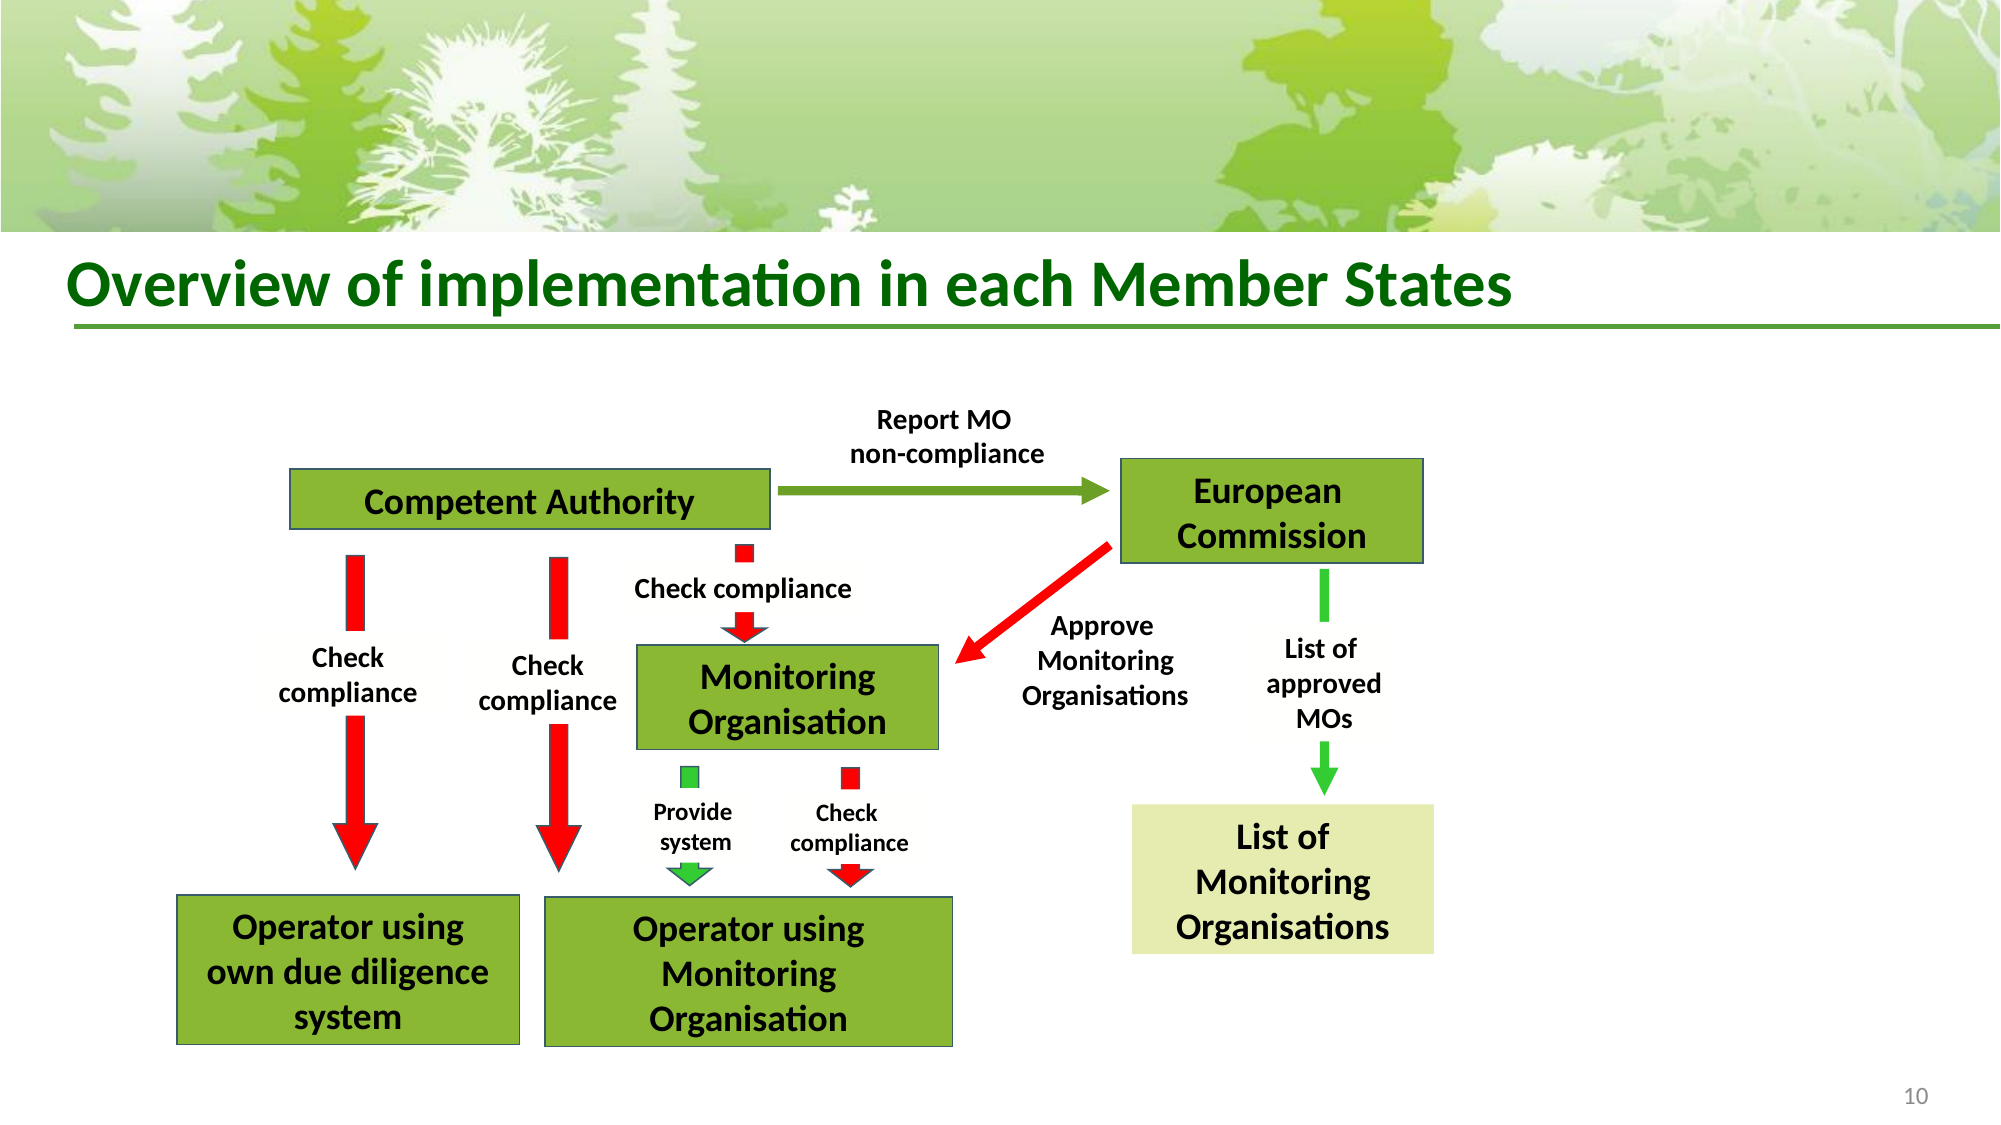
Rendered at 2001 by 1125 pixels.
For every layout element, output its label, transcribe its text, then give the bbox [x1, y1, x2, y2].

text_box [176, 392, 1434, 1049]
slide_number 10 [1493, 1065, 1944, 1125]
title Overview of implementation in each Member States [51, 190, 1552, 379]
picture [0, 0, 2000, 232]
